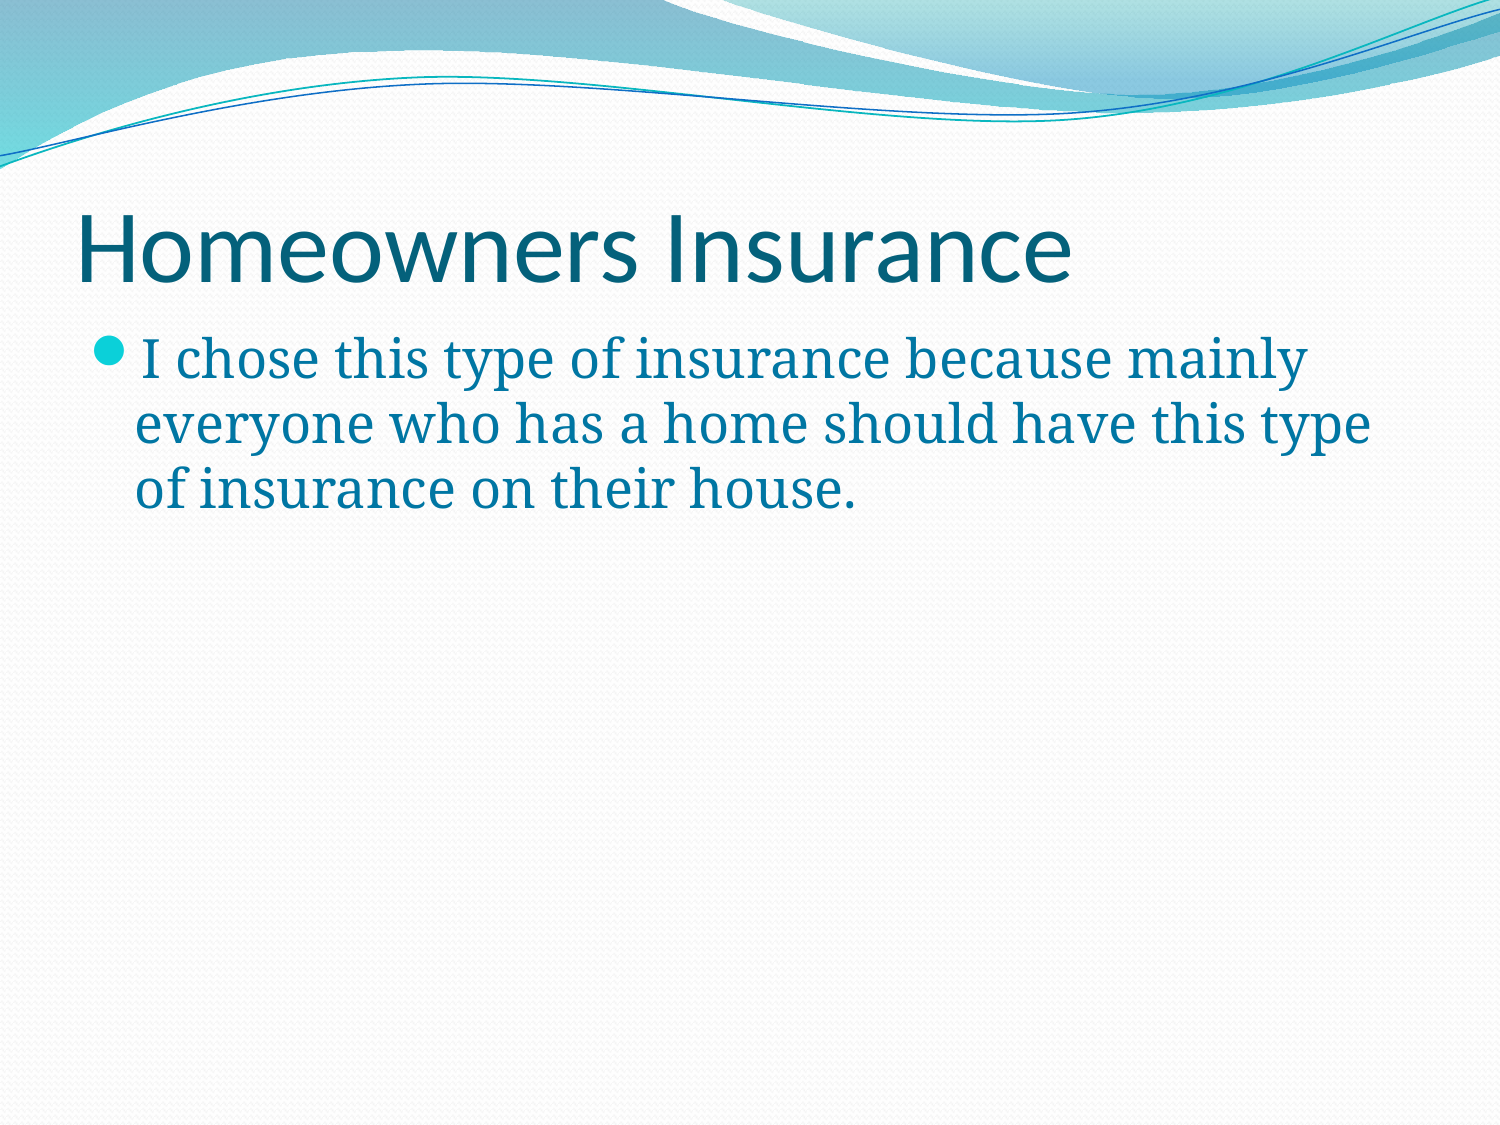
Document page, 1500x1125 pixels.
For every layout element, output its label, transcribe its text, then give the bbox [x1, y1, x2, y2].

title Homeowners Insurance [75, 115, 1425, 303]
list I chose this type of insurance because mainly everyone who has a home should have this type of insurance on their house. [75, 317, 1425, 1038]
